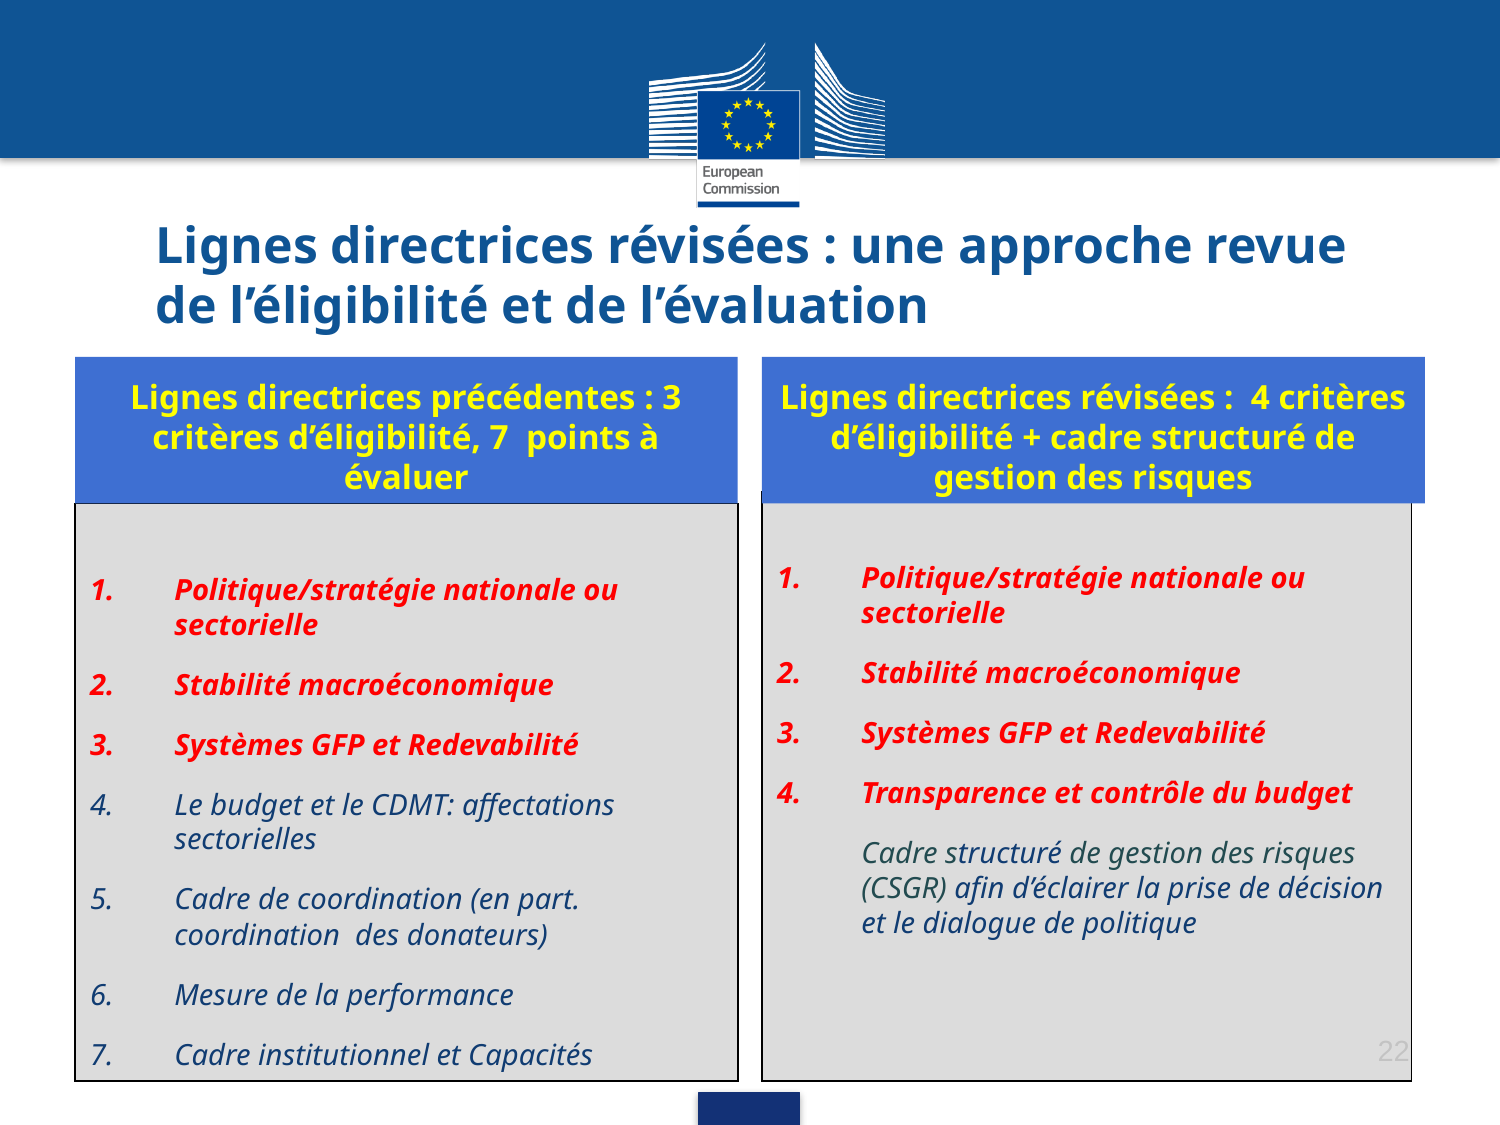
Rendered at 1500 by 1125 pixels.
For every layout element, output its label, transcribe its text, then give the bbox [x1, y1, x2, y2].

slide_number 22 [1074, 1024, 1426, 1103]
title Lignes directrices révisées : une approche revue de l’éligibilité et de l’évaluation [81, 196, 1433, 352]
picture [649, 42, 885, 196]
list Lignes directrices précédentes : 3 critères d’éligibilité, 7 points à évaluer [74, 356, 738, 504]
list Politique/stratégie nationale ou sectorielle Stabilité macroéconomique Systèmes GFP et Redevabilité Transparence et contrôle du budget Cadre structuré de gestion des risques (CSGR) afin d’éclairer la prise de décision et le dialogue de politique [761, 504, 1412, 1082]
list Politique/stratégie nationale ou sectorielle Stabilité macroéconomique Systèmes GFP et Redevabilité Le budget et le CDMT: affectations sectorielles Cadre de coordination (en part. coordination des donateurs) Mesure de la performance Cadre institutionnel et Capacités [74, 503, 739, 1082]
list Lignes directrices révisées : 4 critères d’éligibilité + cadre structuré de gestion des risques [761, 356, 1426, 504]
